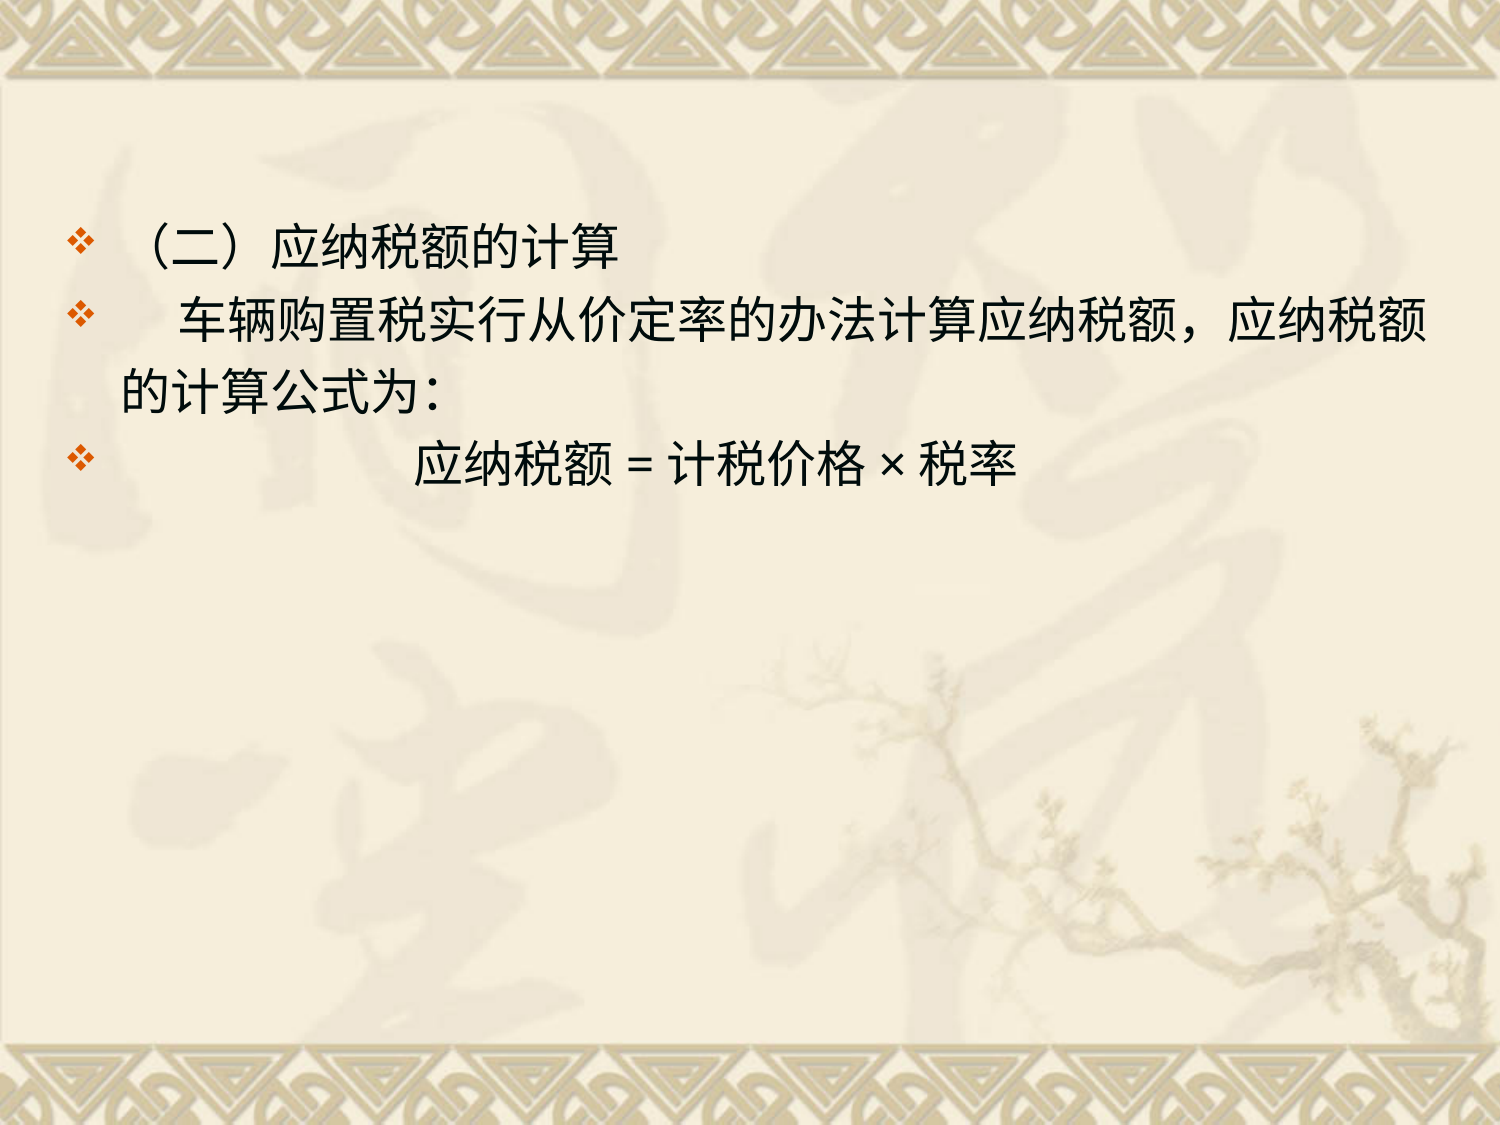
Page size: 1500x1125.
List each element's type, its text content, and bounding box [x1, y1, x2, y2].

picture [0, 0, 1500, 1125]
list （二）应纳税额的计算 车辆购置税实行从价定率的办法计算应纳税额，应纳税额的计算公式为： 应纳税额=计税价格×税率 [49, 196, 1451, 885]
